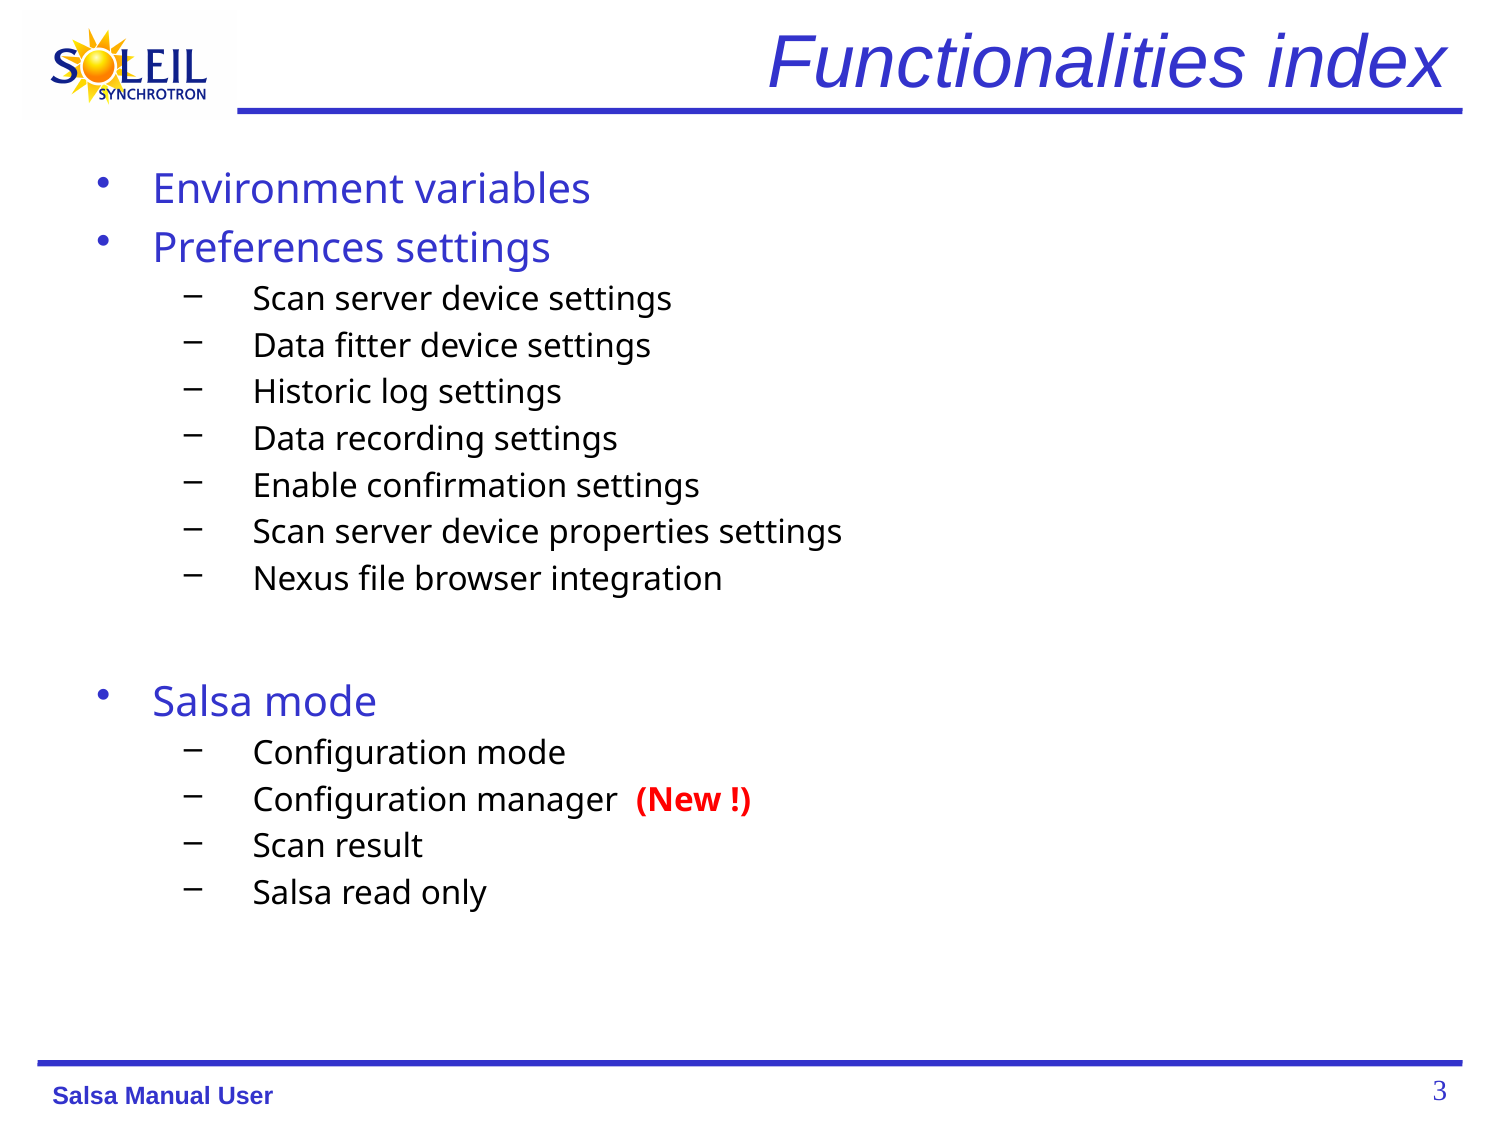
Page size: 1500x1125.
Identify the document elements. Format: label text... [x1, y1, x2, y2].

title Functionalities index [237, 10, 1463, 106]
list Environment variables Preferences settings Scan server device settings Data fitter device settings Historic log settings Data recording settings Enable confirmation settings Scan server device properties settings Nexus file browser integration Salsa mode Configuration mode Configuration manager (New !) Scan result Salsa read only [81, 154, 1430, 996]
slide_number 3 [1119, 1063, 1463, 1118]
